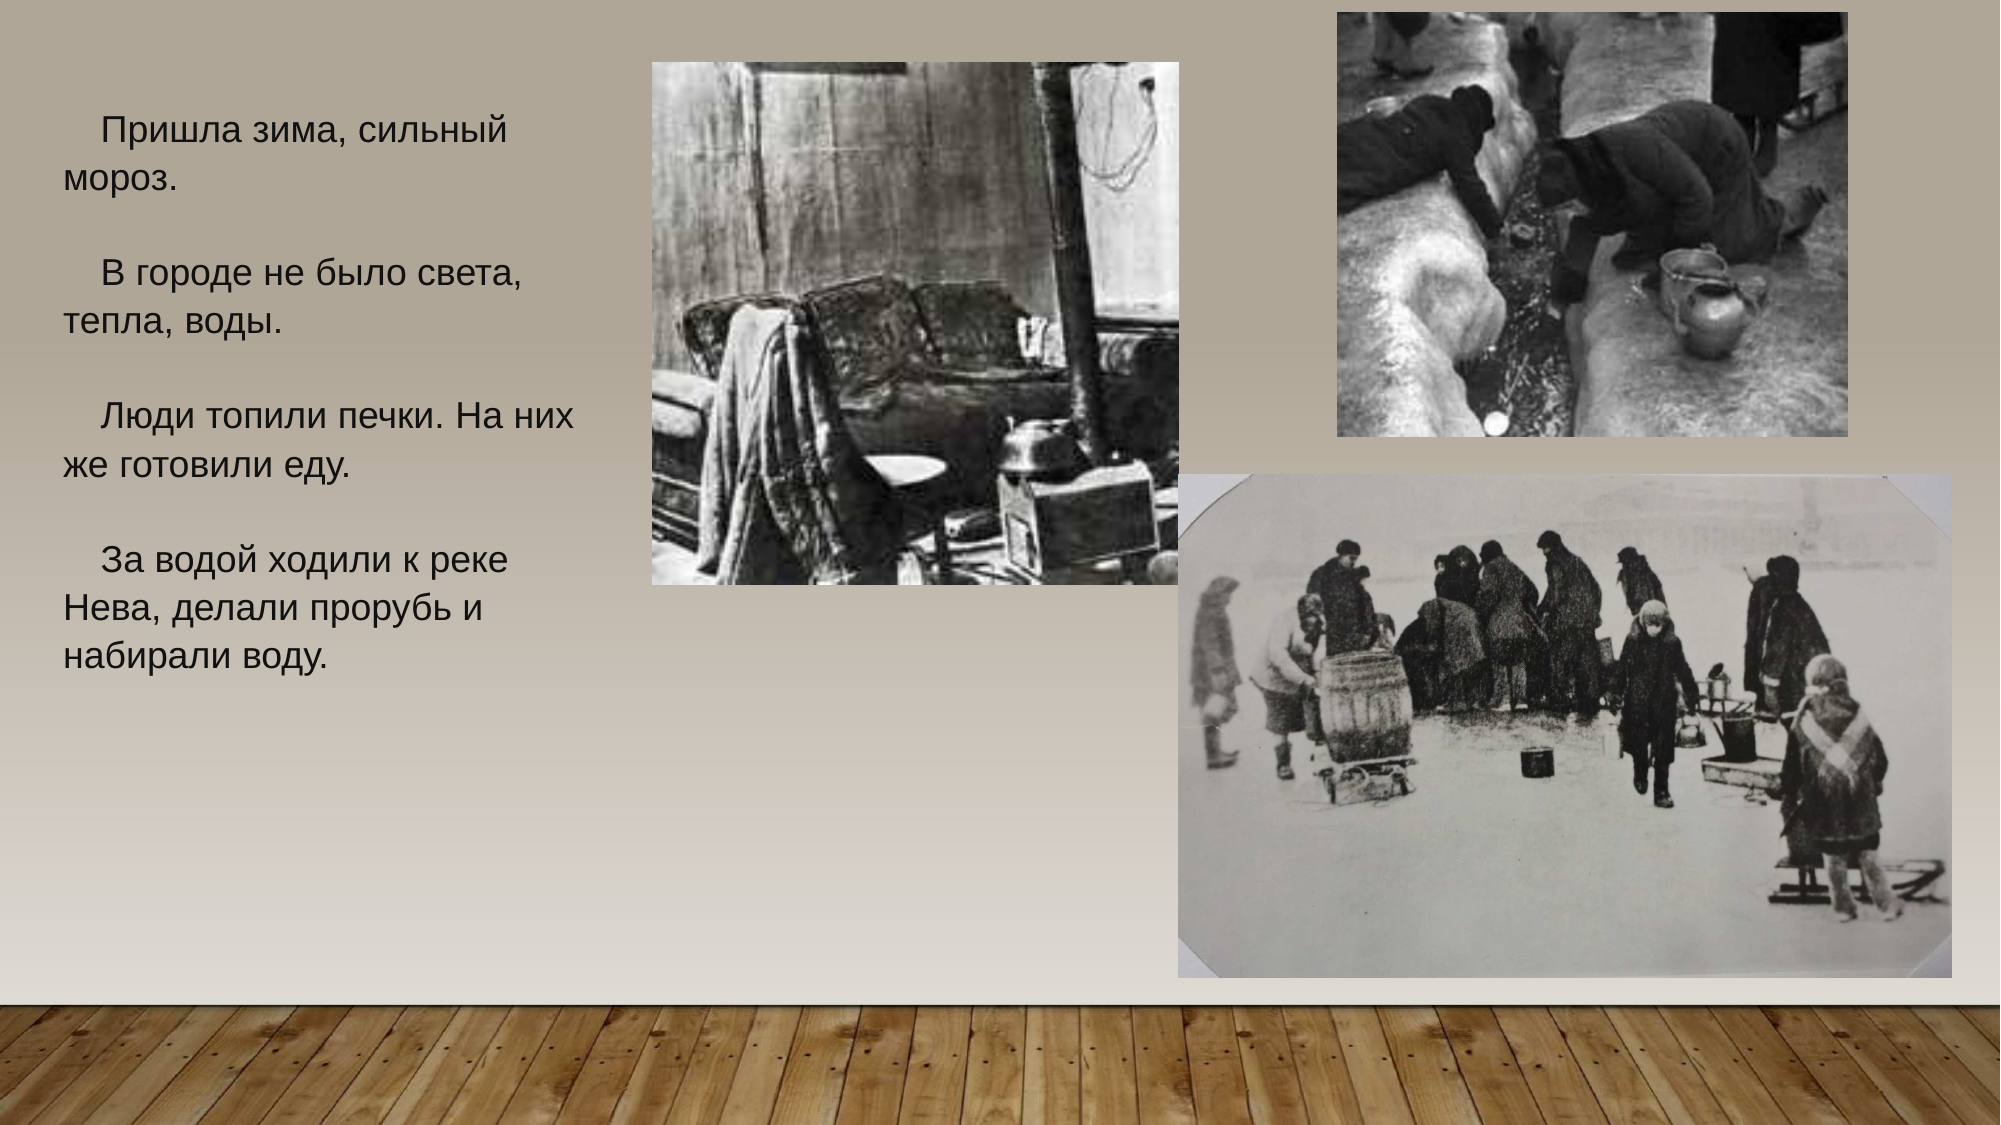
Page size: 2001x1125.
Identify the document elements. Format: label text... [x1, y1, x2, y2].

text_box Пришла зима, сильный мороз. В городе не было света, тепла, воды. Люди топили печки. На них же готовили еду. За водой ходили к реке Нева, делали прорубь и набирали воду. [48, 94, 595, 779]
picture [652, 61, 1952, 978]
picture [1337, 12, 1848, 437]
picture [0, 1005, 2000, 1125]
